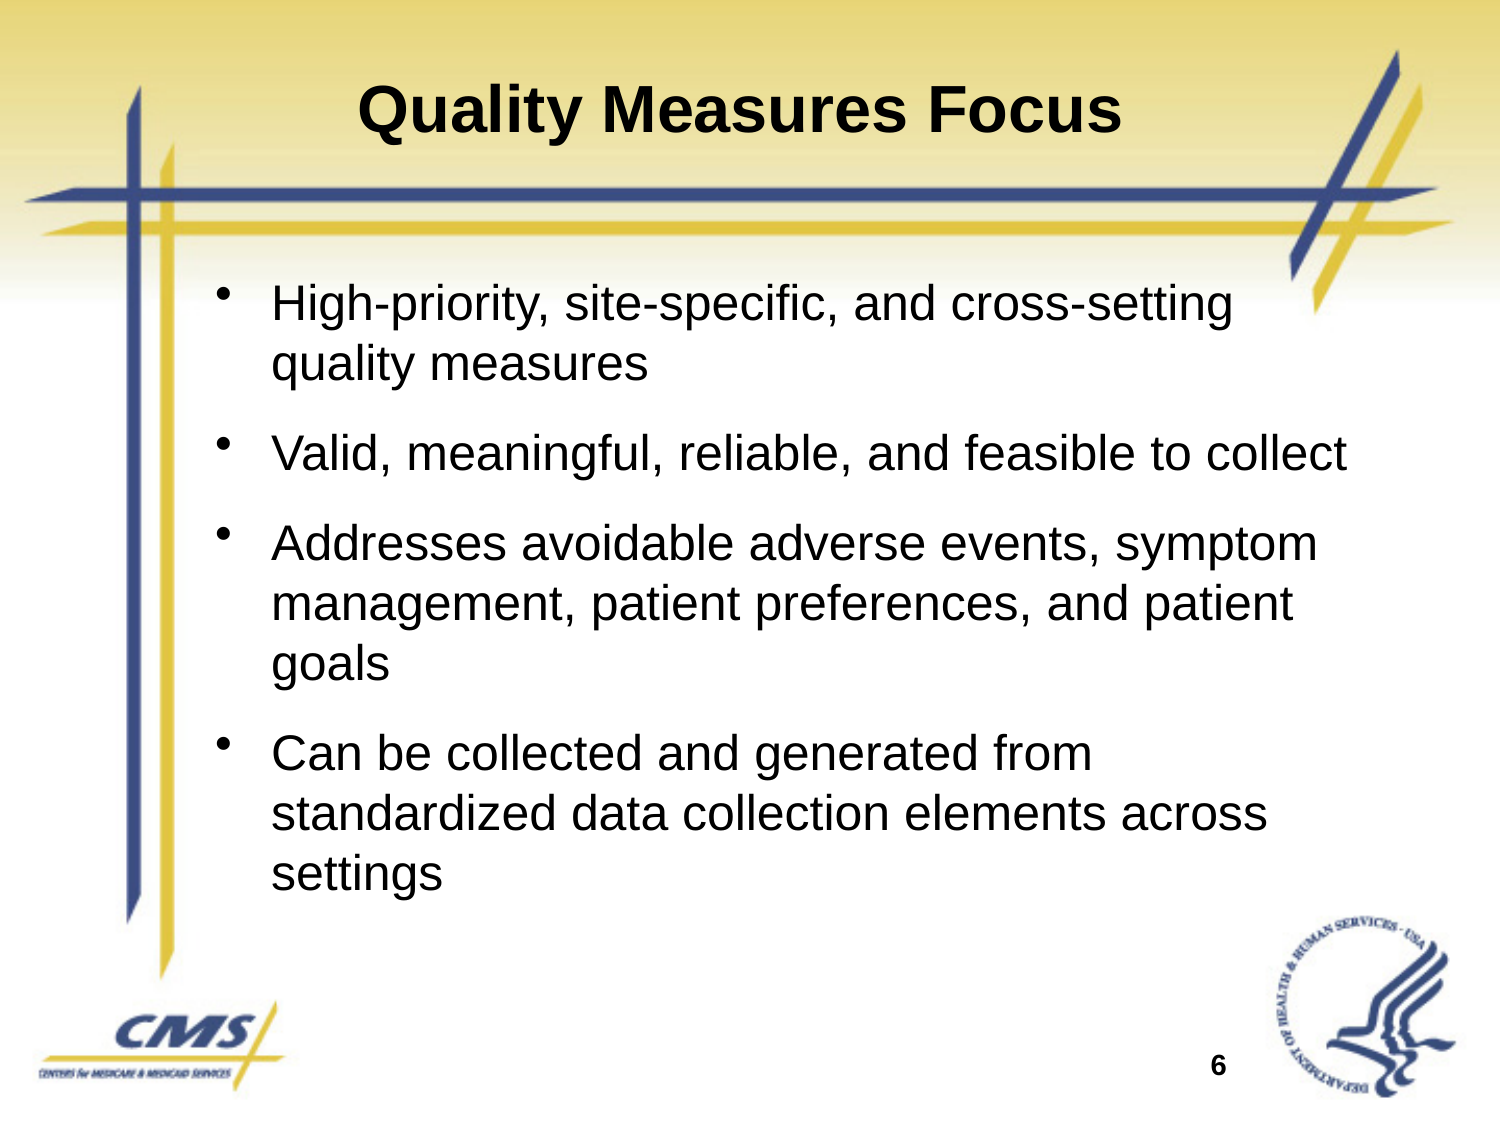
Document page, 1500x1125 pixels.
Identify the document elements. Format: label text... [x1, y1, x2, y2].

list High-priority, site-specific, and cross-setting quality measures Valid, meaningful, reliable, and feasible to collect Addresses avoidable adverse events, symptom management, patient preferences, and patient goals Can be collected and generated from standardized data collection elements across settings [199, 262, 1376, 988]
title Quality Measures Focus [112, 12, 1388, 201]
picture [0, 0, 1500, 1125]
